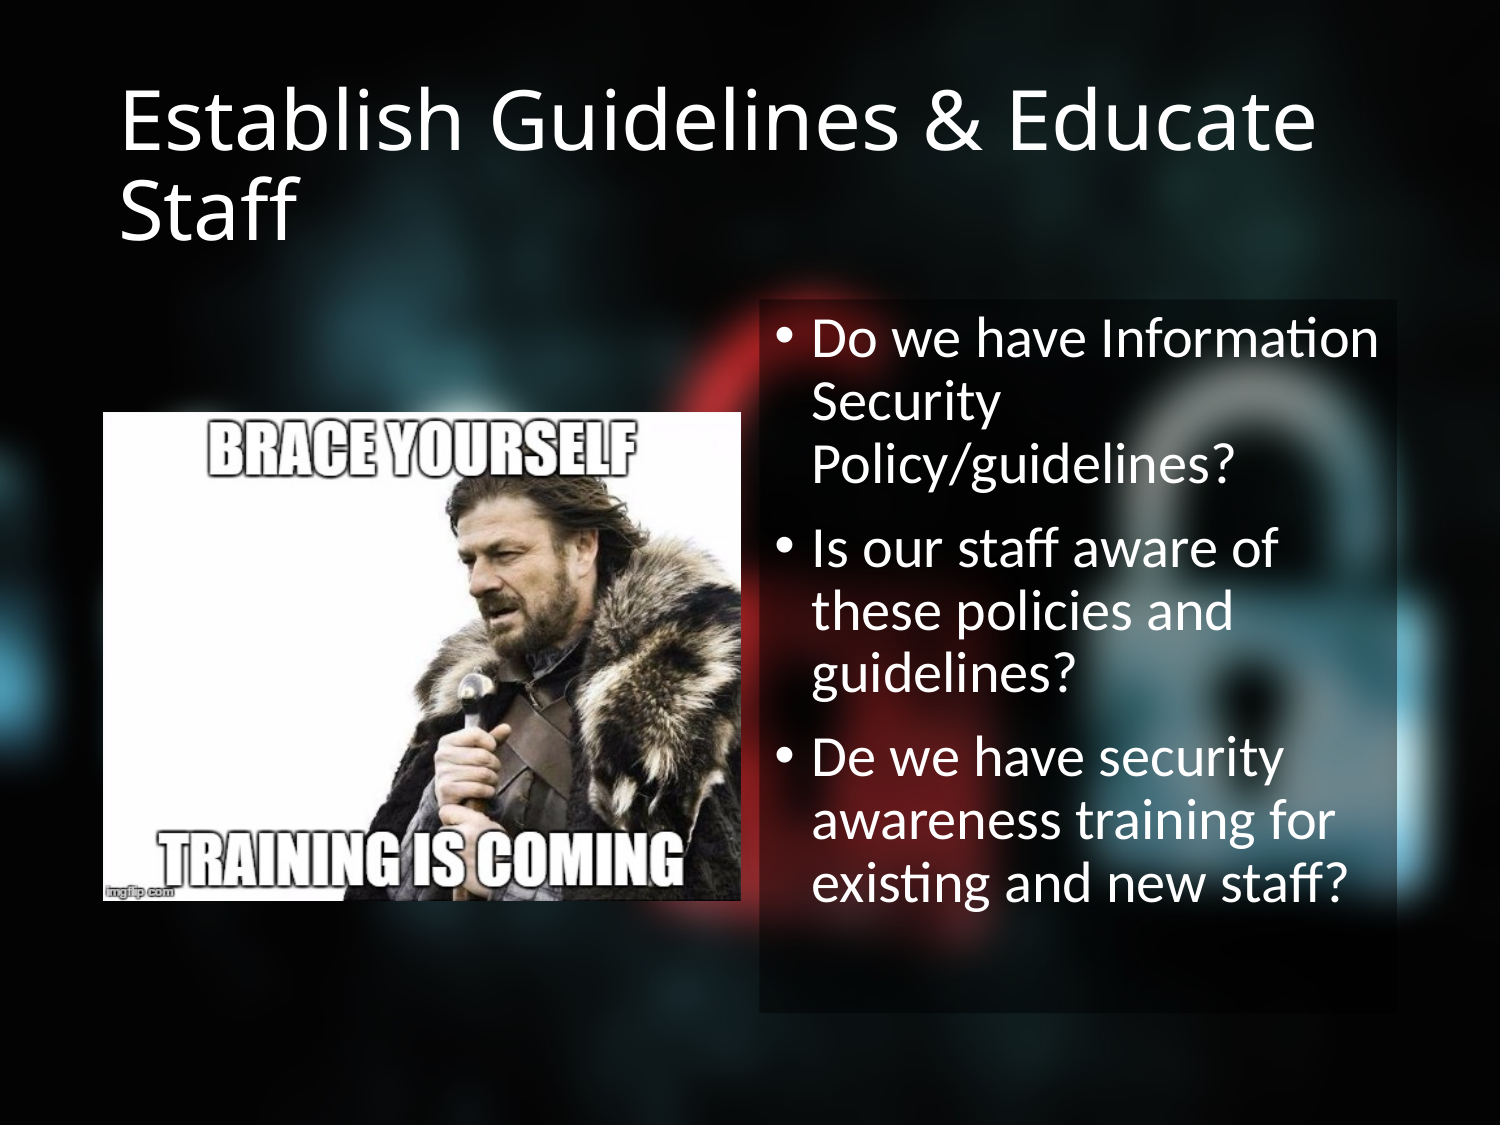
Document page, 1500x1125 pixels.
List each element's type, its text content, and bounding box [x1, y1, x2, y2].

picture [0, 0, 1500, 1125]
title Establish Guidelines & Educate Staff [103, 59, 1397, 278]
list Do we have Information Security Policy/guidelines? Is our staff aware of these policies and guidelines? De we have security awareness training for existing and new staff? [759, 299, 1397, 1014]
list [103, 412, 741, 901]
